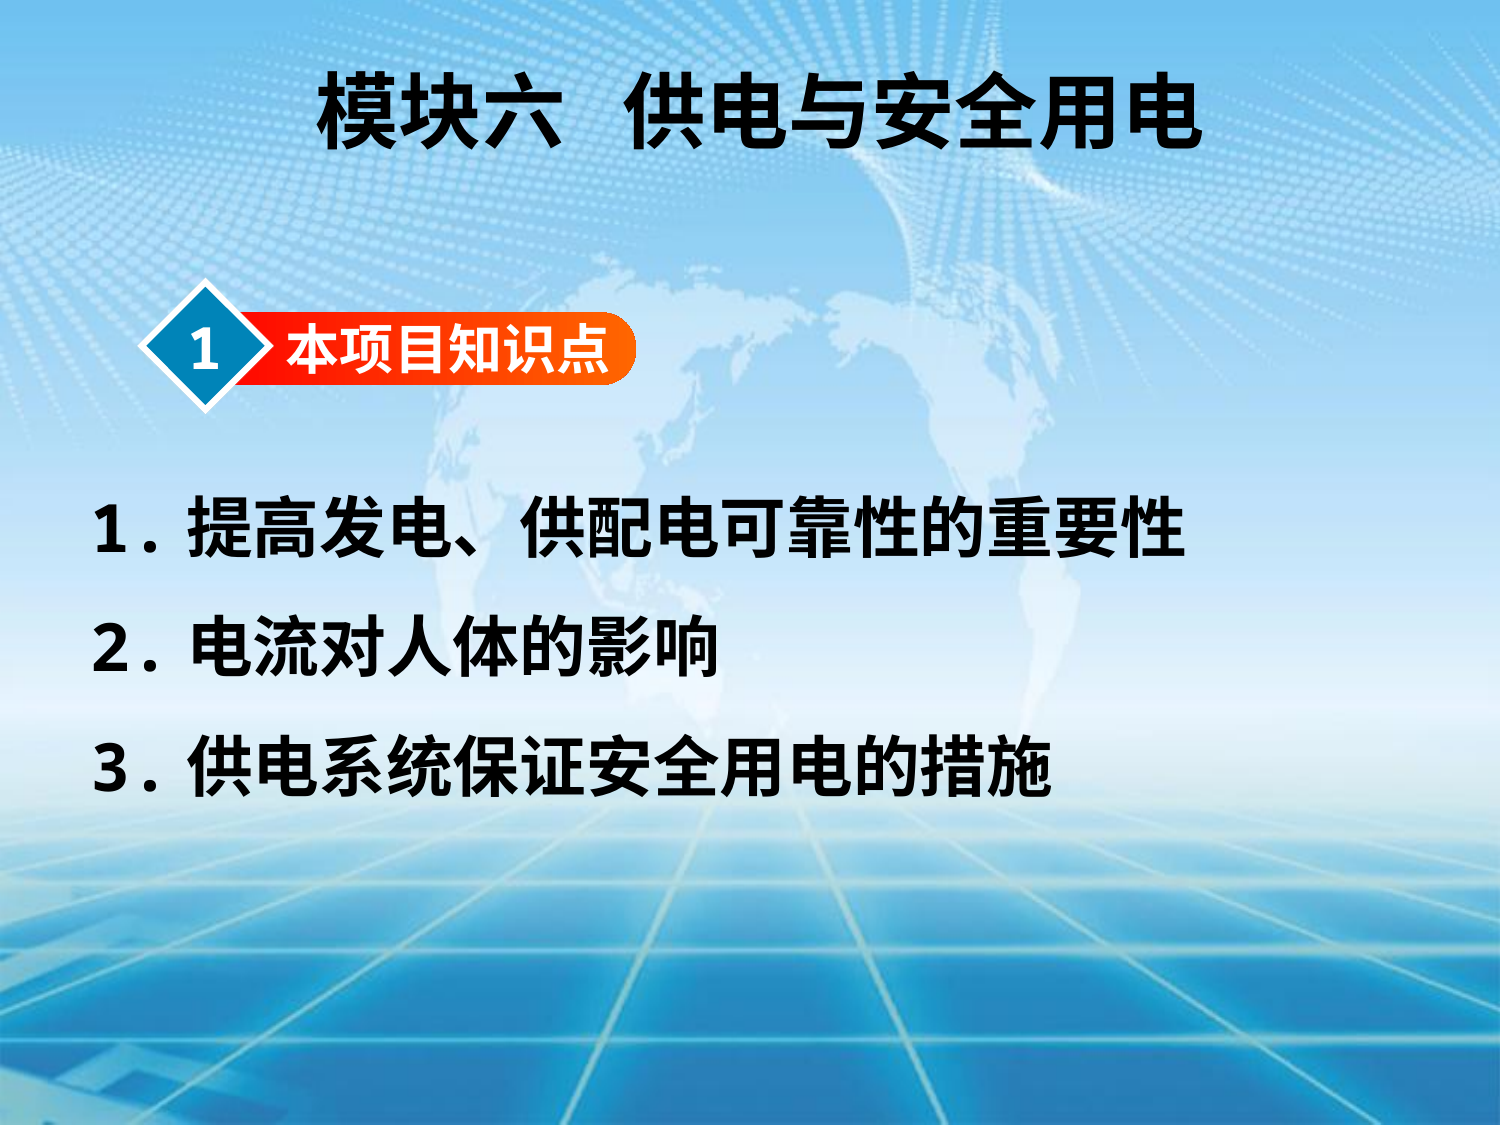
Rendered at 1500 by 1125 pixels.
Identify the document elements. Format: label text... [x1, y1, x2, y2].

text_box 模块六 供电与安全用电 [123, 15, 1397, 204]
picture [0, 0, 1500, 1125]
text_box 1.提高发电、供配电可靠性的重要性 2.电流对人体的影响 3.供电系统保证安全用电的措施 [75, 437, 1397, 813]
text_box [233, 312, 271, 385]
text_box 1 [141, 282, 270, 410]
text_box 本项目知识点 [271, 307, 640, 388]
